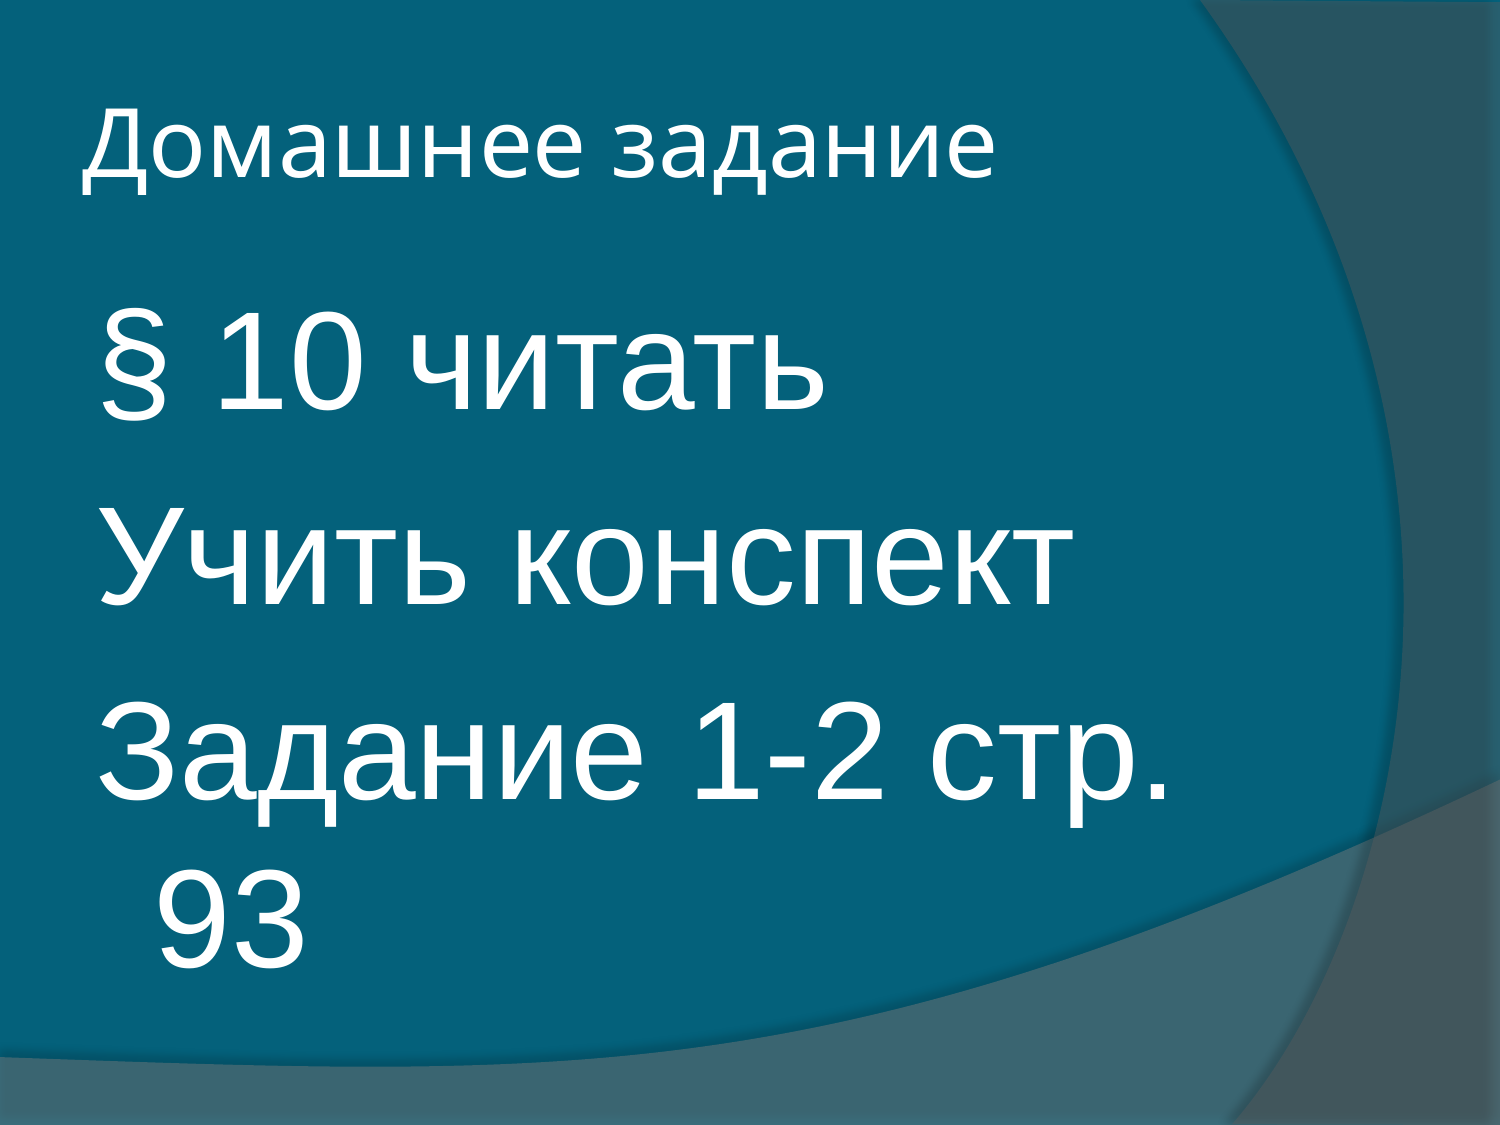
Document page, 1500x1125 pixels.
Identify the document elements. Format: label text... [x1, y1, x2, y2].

list § 10 читать Учить конспект Задание 1-2 стр. 93 [75, 262, 1300, 1005]
title Домашнее задание [75, 45, 1300, 233]
